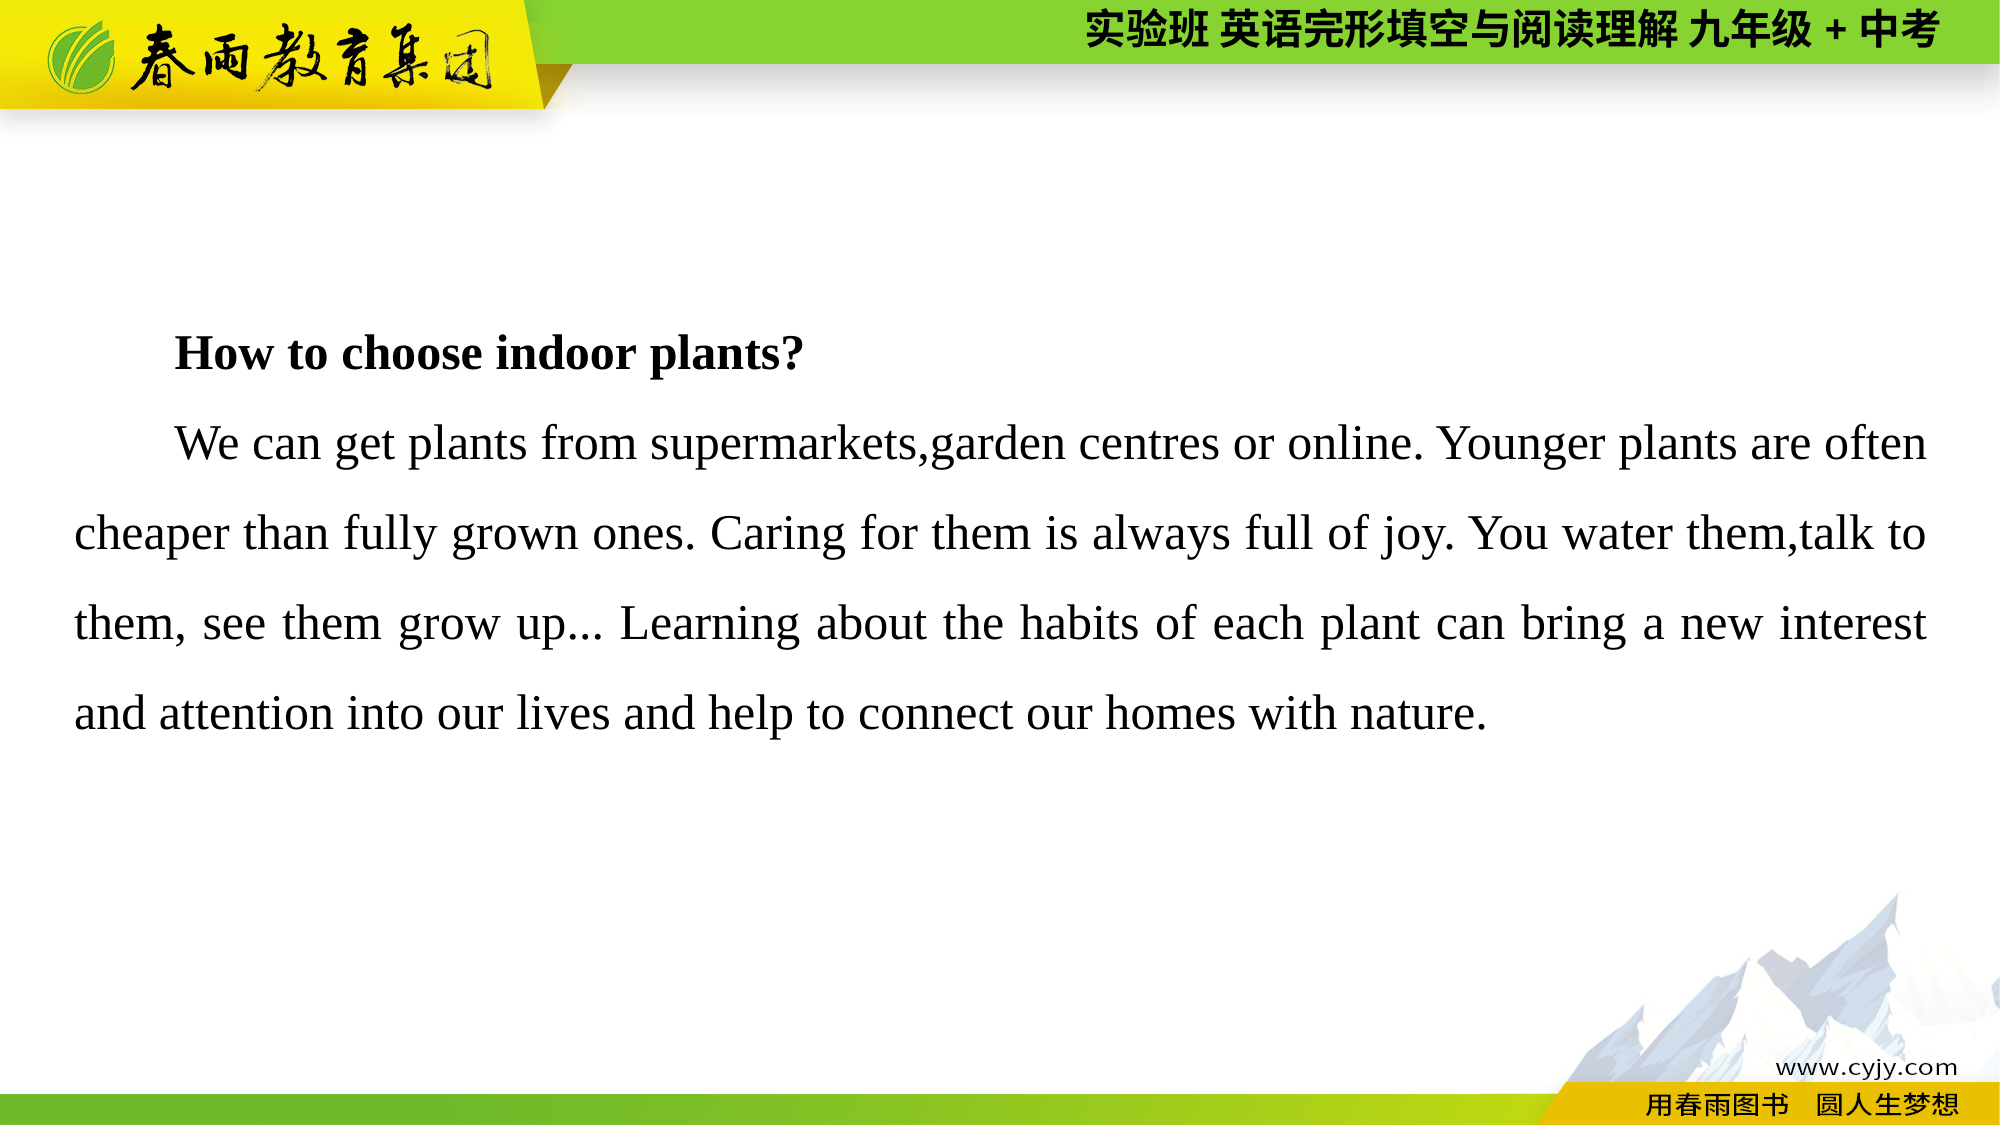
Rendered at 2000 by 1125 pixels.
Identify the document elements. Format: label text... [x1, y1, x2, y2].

list How to choose indoor plants? We can get plants from supermarkets,garden centres or online. Younger plants are often cheaper than fully grown ones. Caring for them is always full of joy. You water them,talk to them, see them grow up... Learning about the habits of each plant can bring a new interest and attention into our lives and help to connect our homes with nature. [59, 281, 1944, 752]
picture [0, 0, 2000, 1125]
